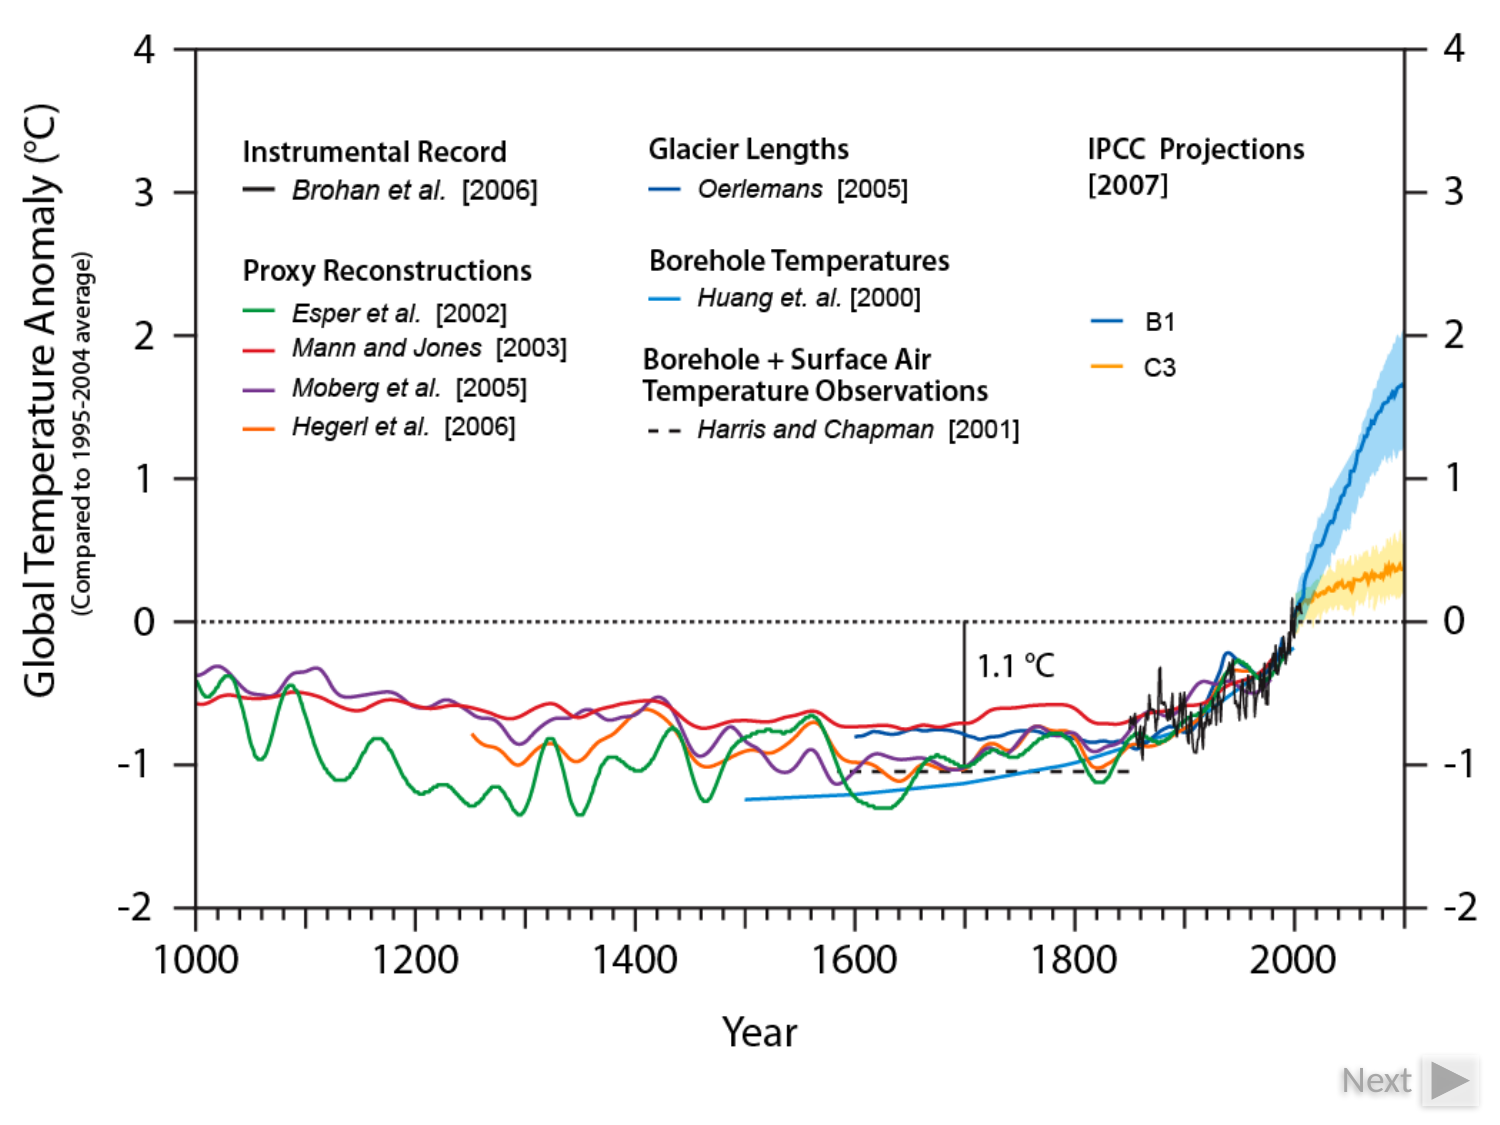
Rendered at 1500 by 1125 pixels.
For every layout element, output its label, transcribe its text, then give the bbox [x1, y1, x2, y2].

text_box Next [1253, 1063, 1500, 1124]
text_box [0, 0, 1500, 1058]
text_box [1422, 1065, 1480, 1107]
